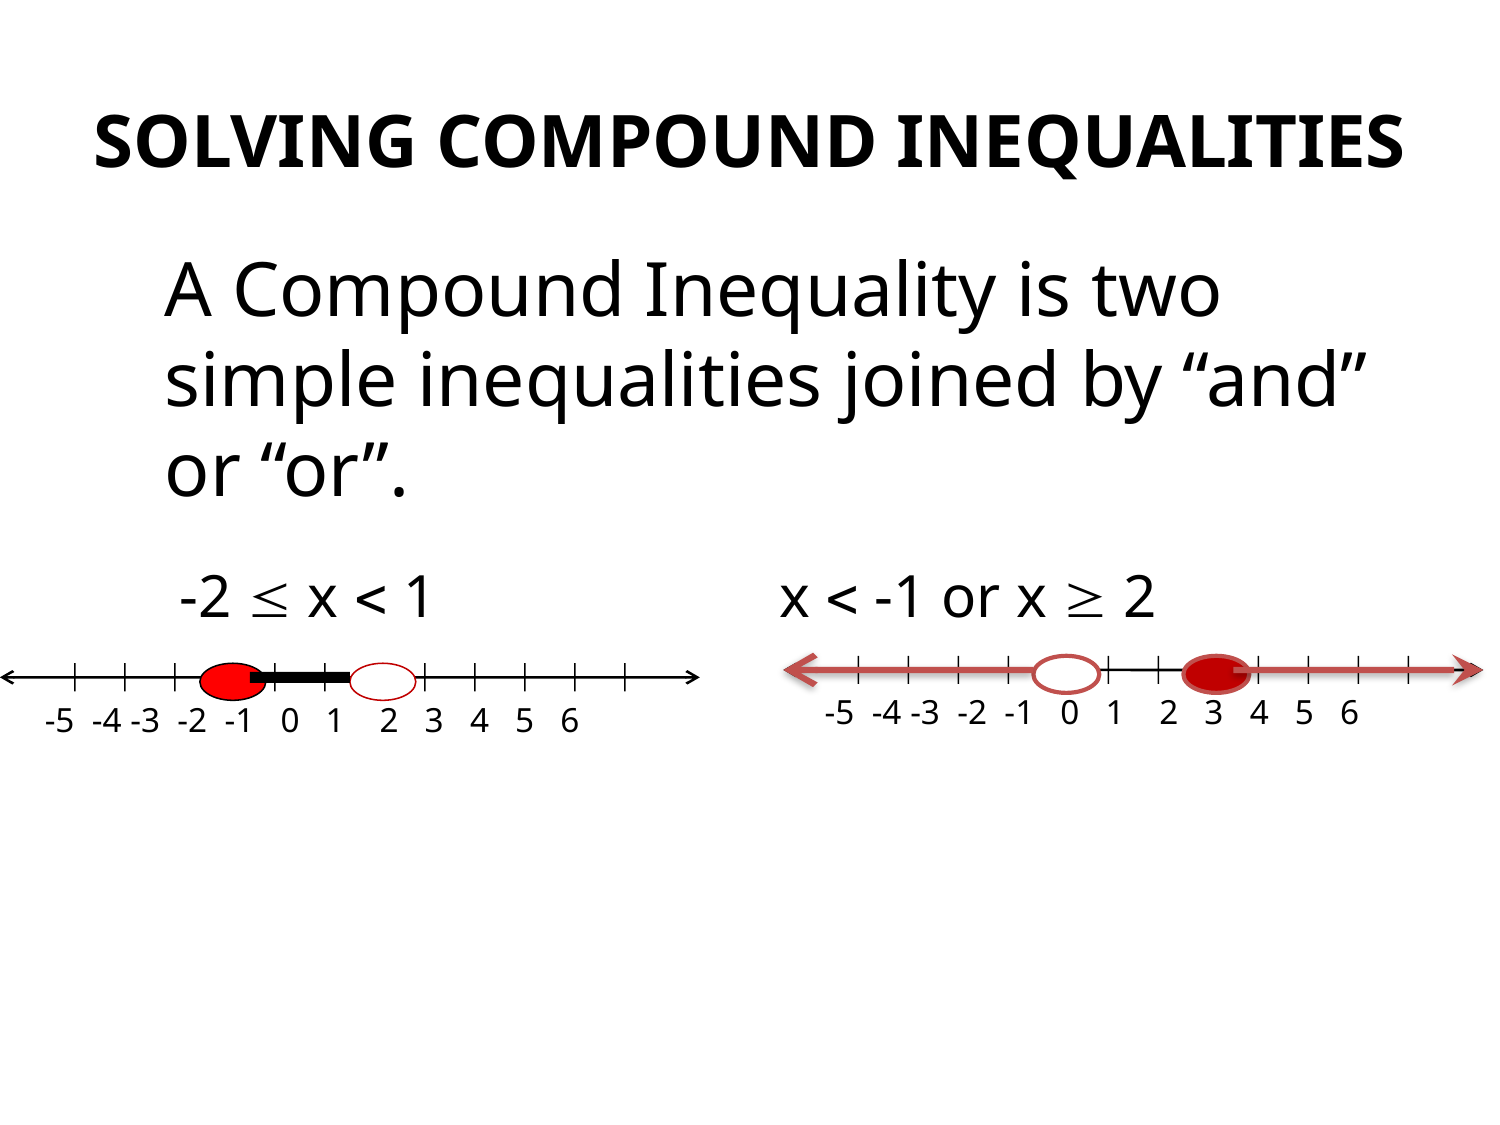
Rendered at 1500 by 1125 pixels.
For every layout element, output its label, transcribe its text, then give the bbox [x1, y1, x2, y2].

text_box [0, 663, 750, 748]
text_box -2  x  1 x  -1 or x  2 [164, 551, 1390, 636]
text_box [782, 655, 1500, 741]
text_box A Compound Inequality is two simple inequalities joined by “and” or “or”. [150, 234, 1417, 520]
title SOLVING COMPOUND INEQUALITIES [75, 45, 1425, 233]
